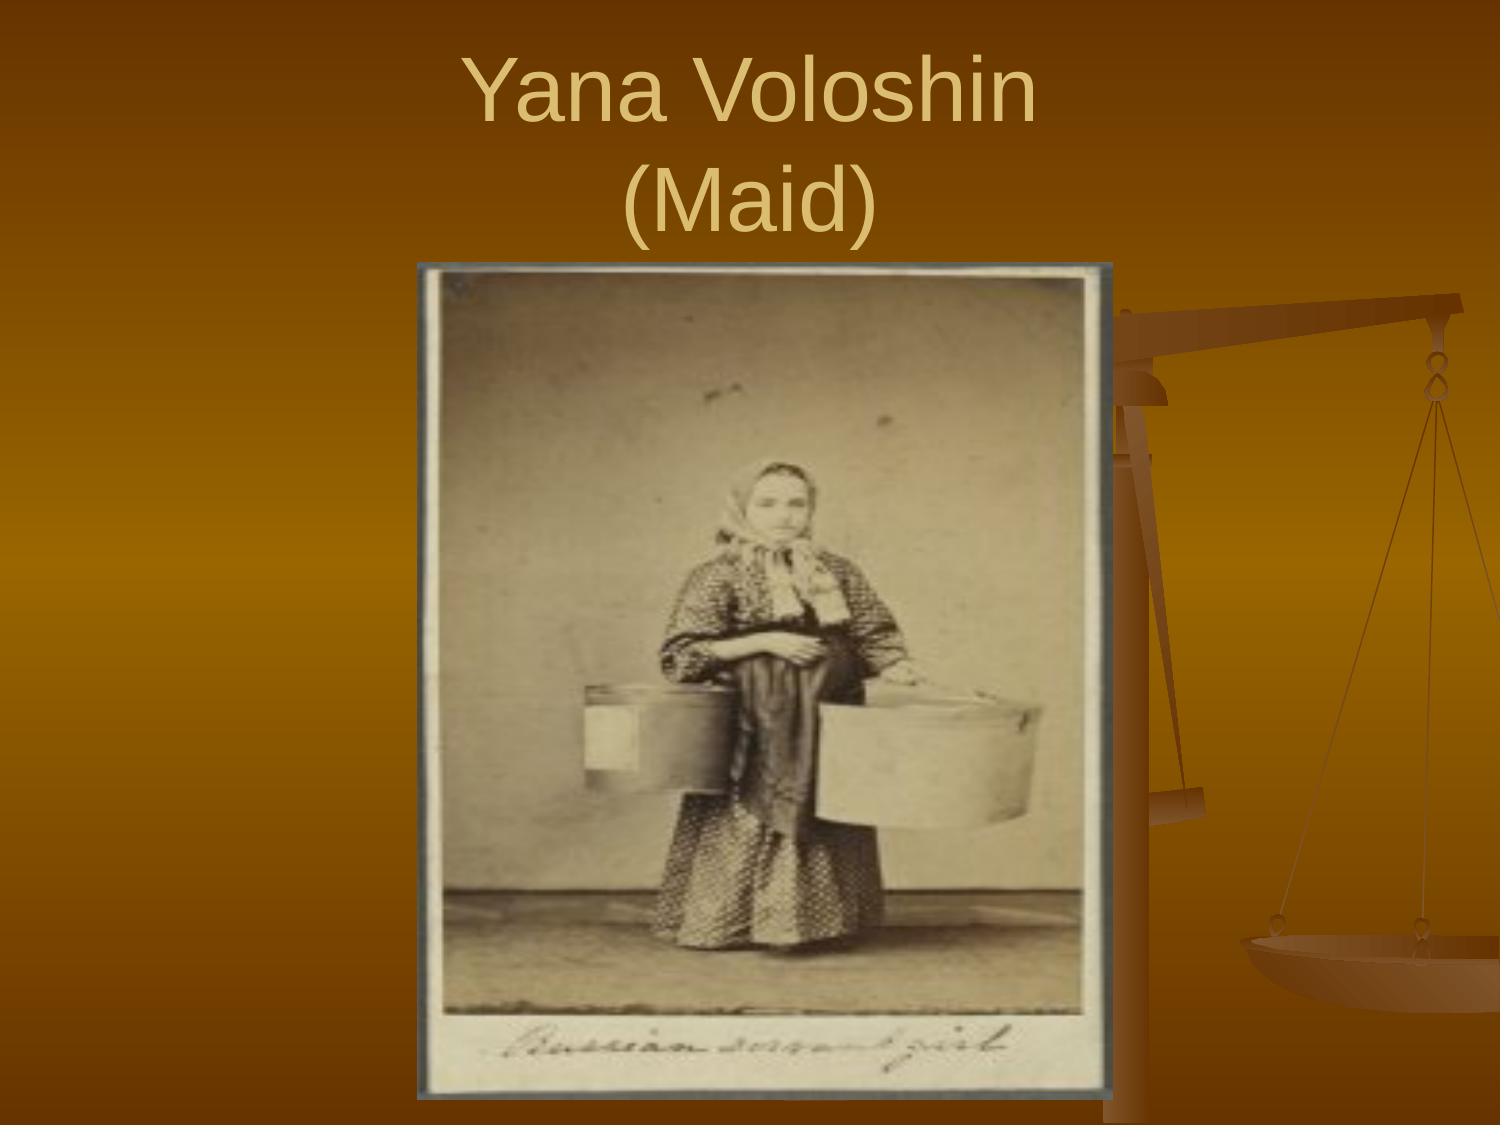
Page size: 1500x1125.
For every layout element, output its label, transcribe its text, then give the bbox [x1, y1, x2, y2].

title Yana Voloshin (Maid) [74, 45, 1426, 234]
picture [417, 262, 1113, 1101]
